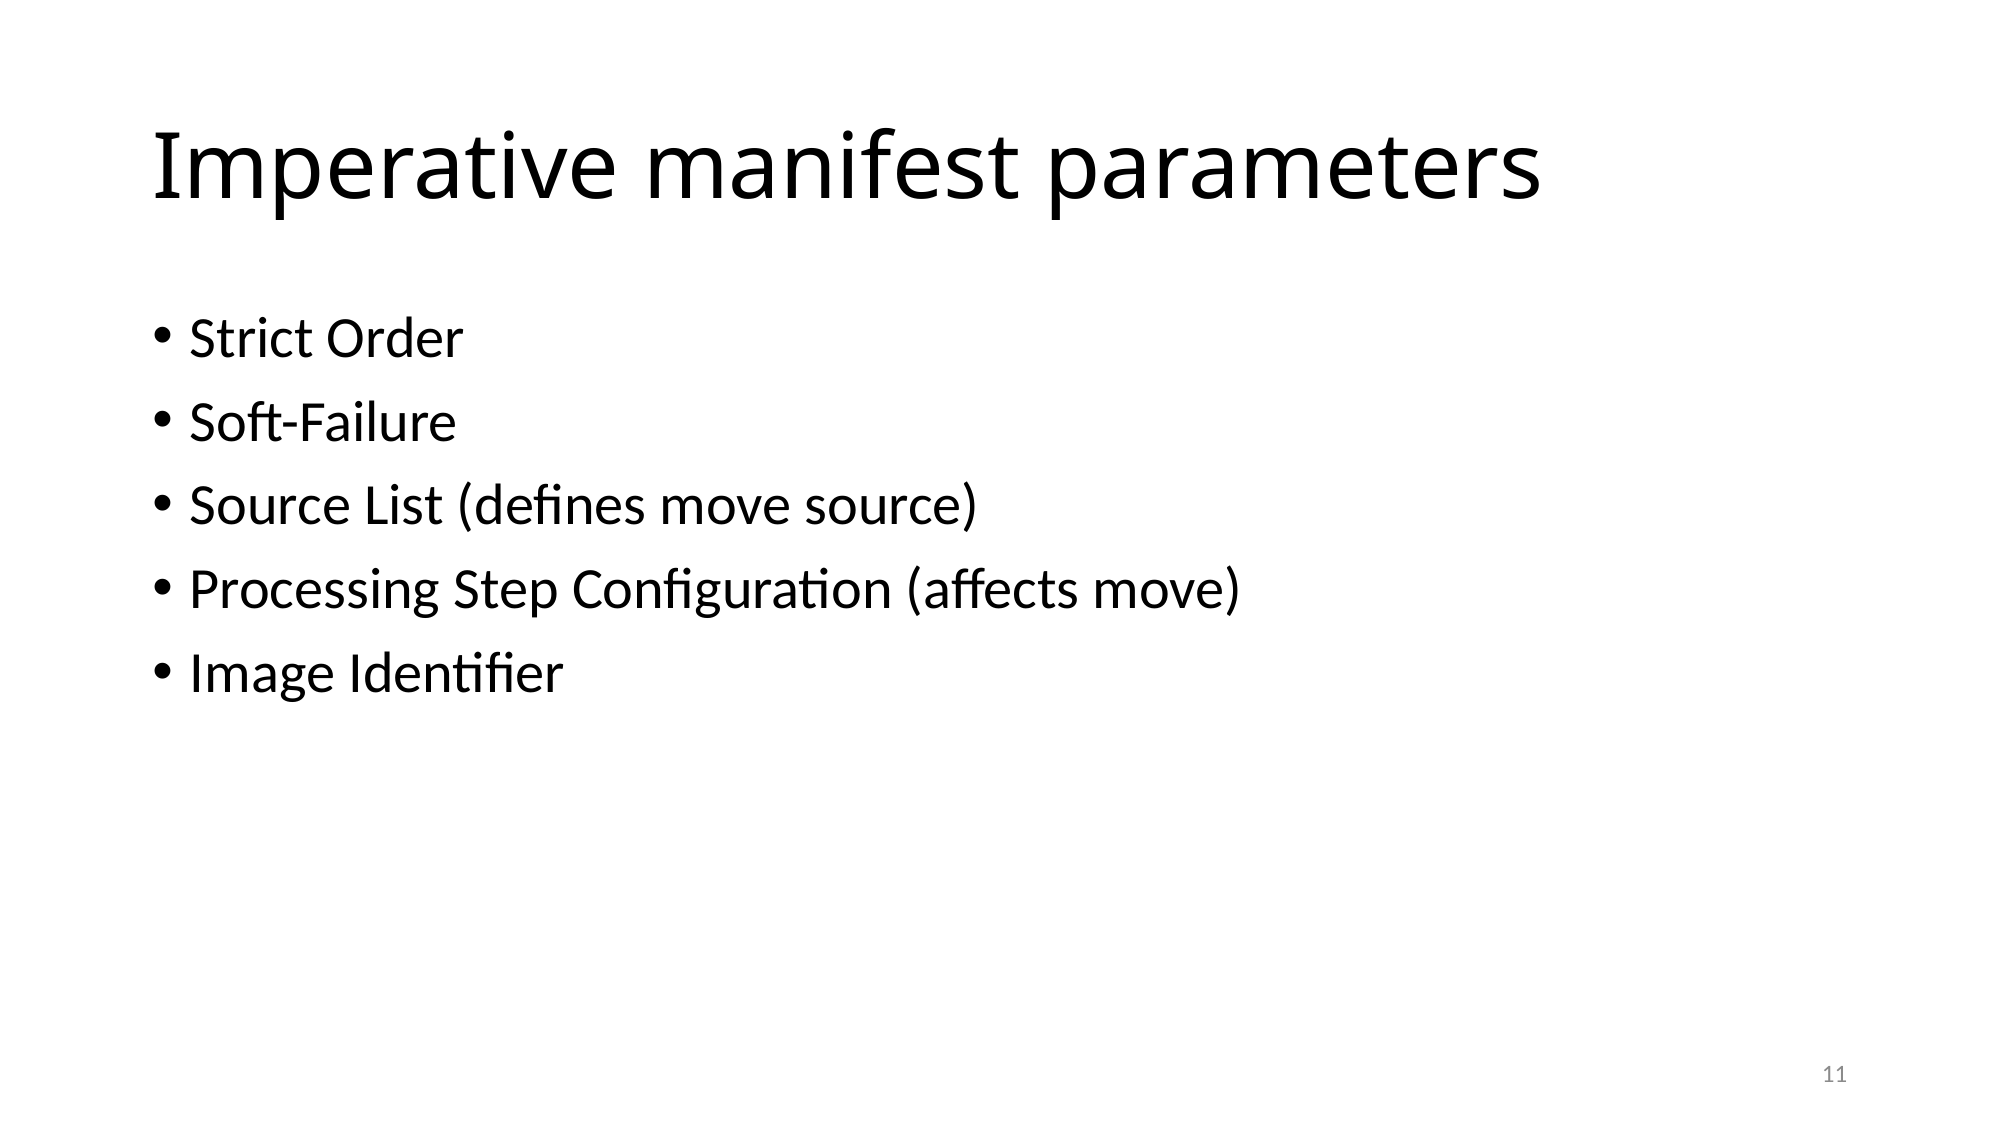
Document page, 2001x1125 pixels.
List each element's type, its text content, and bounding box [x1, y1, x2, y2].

title Imperative manifest parameters [137, 59, 1863, 278]
list Strict Order Soft-Failure Source List (defines move source) Processing Step Configuration (affects move) Image Identifier [137, 299, 1863, 1014]
slide_number 10 [1412, 1042, 1863, 1103]
